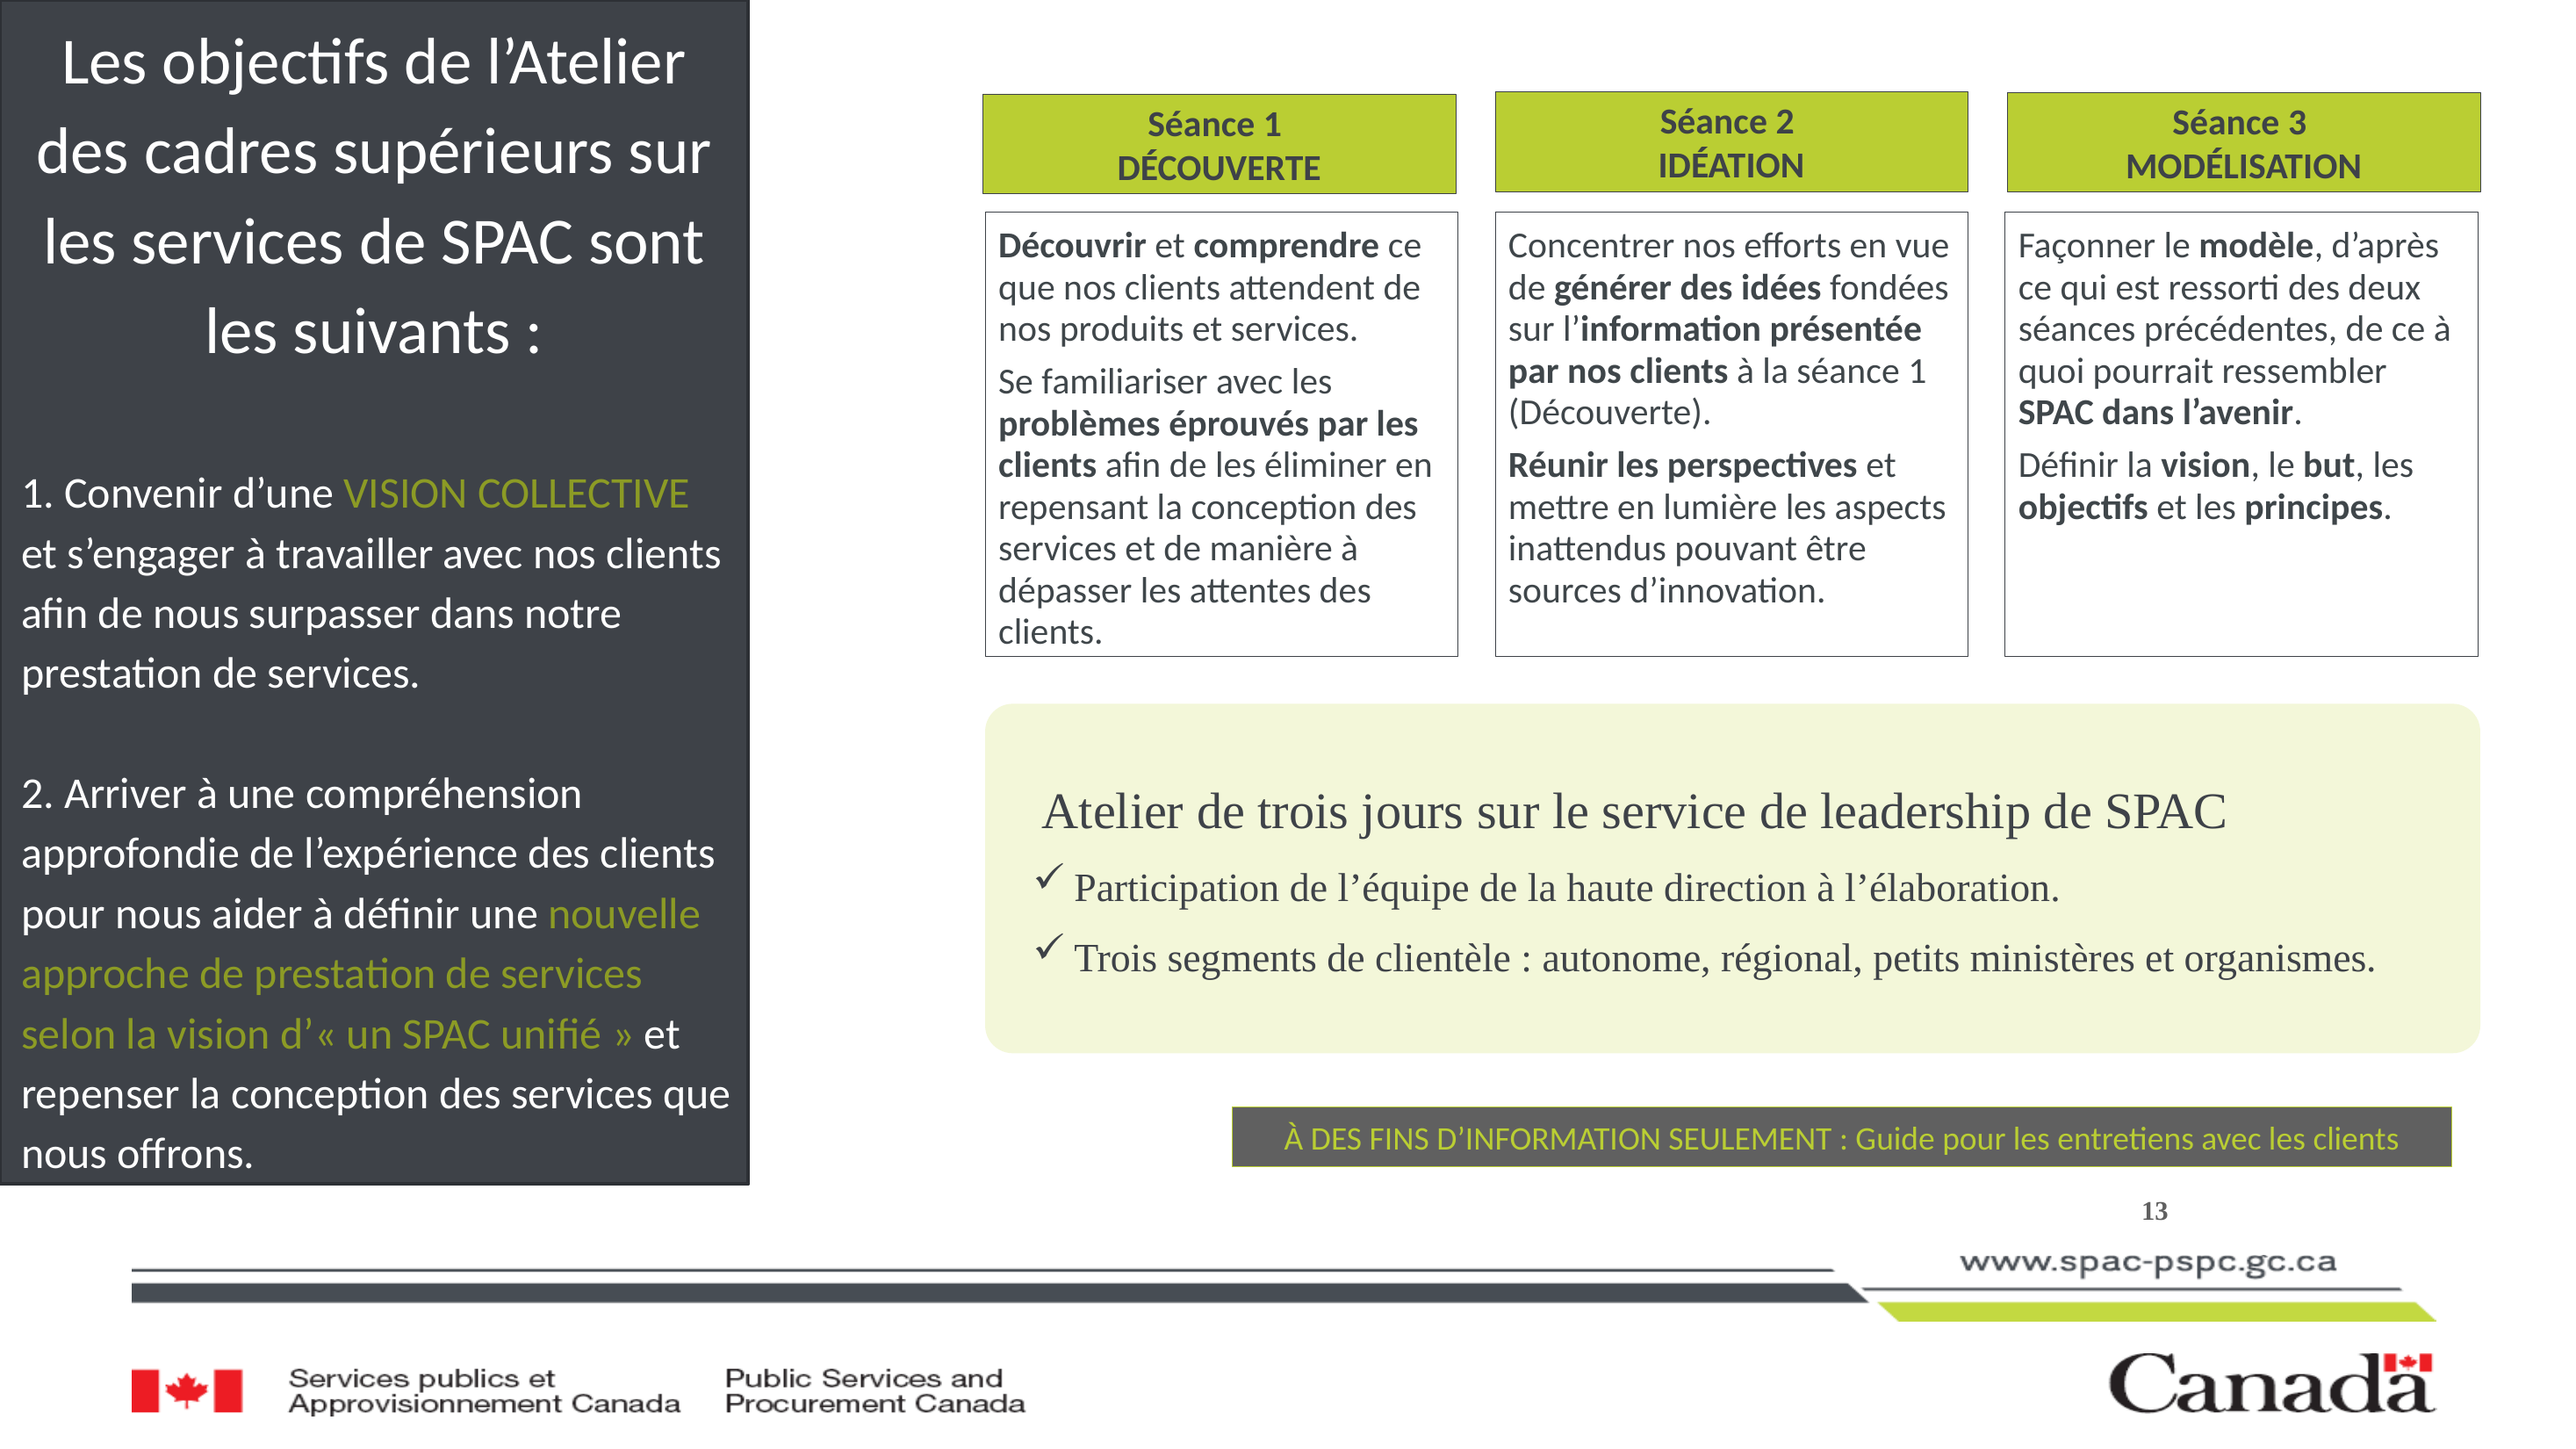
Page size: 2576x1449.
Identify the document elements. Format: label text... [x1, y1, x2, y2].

text_box Les objectifs de l’Atelier des cadres supérieurs sur les services de SPAC sont les suivants : 1. Convenir d’une VISION COLLECTIVE et s’engager à travailler avec nos clients afin de nous surpasser dans notre prestation de services. 2. Arriver à une compréhension approfondie de l’expérience des clients pour nous aider à définir une nouvelle approche de prestation de services selon la vision d’« un SPAC unifié » et repenser la conception des services que nous offrons. [0, 0, 750, 1186]
text_box Façonner le modèle, d’après ce qui est ressorti des deux séances précédentes, de ce à quoi pourrait ressembler SPAC dans l’avenir. Définir la vision, le but, les objectifs et les principes. [2004, 211, 2479, 657]
text_box Découvrir et comprendre ce que nos clients attendent de nos produits et services. Se familiariser avec les problèmes éprouvés par les clients afin de les éliminer en repensant la conception des services et de manière à dépasser les attentes des clients. [984, 211, 1458, 657]
text_box Concentrer nos efforts en vue de générer des idées fondées sur l’information présentée par nos clients à la séance 1 (Découverte). Réunir les perspectives et mettre en lumière les aspects inattendus pouvant être sources d’innovation. [1494, 211, 1968, 657]
text_box Séance 3 MODÉLISATION [2007, 92, 2480, 192]
text_box Atelier de trois jours sur le service de leadership de SPAC Participation de l’équipe de la haute direction à l’élaboration. Trois segments de clientèle : autonome, régional, petits ministères et organismes. [985, 703, 2481, 1054]
picture [132, 1353, 2437, 1417]
text_box Séance 2 IDÉATION [1494, 91, 1968, 191]
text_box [1232, 1107, 2452, 1168]
text_box Séance 1 DÉCOUVERTE [982, 93, 1456, 194]
picture [132, 1255, 2436, 1322]
